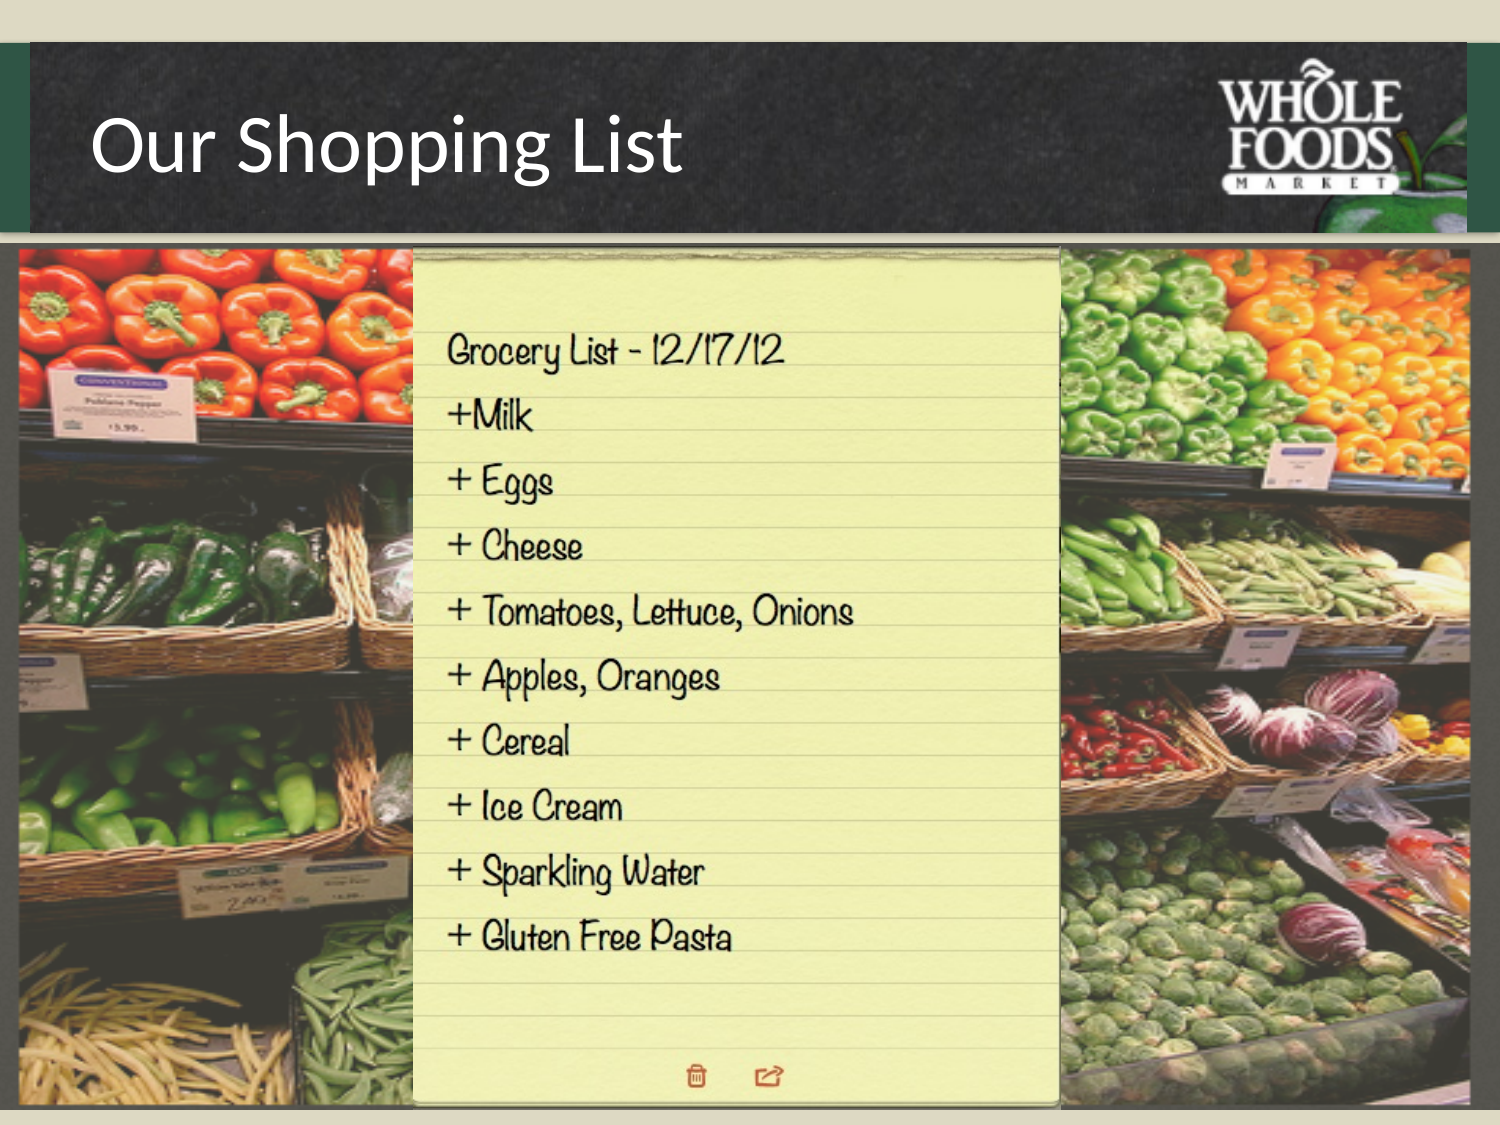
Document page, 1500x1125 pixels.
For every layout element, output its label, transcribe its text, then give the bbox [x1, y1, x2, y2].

picture [0, 243, 1500, 1110]
picture [30, 42, 1467, 233]
title Our Shopping List [75, 45, 1425, 233]
